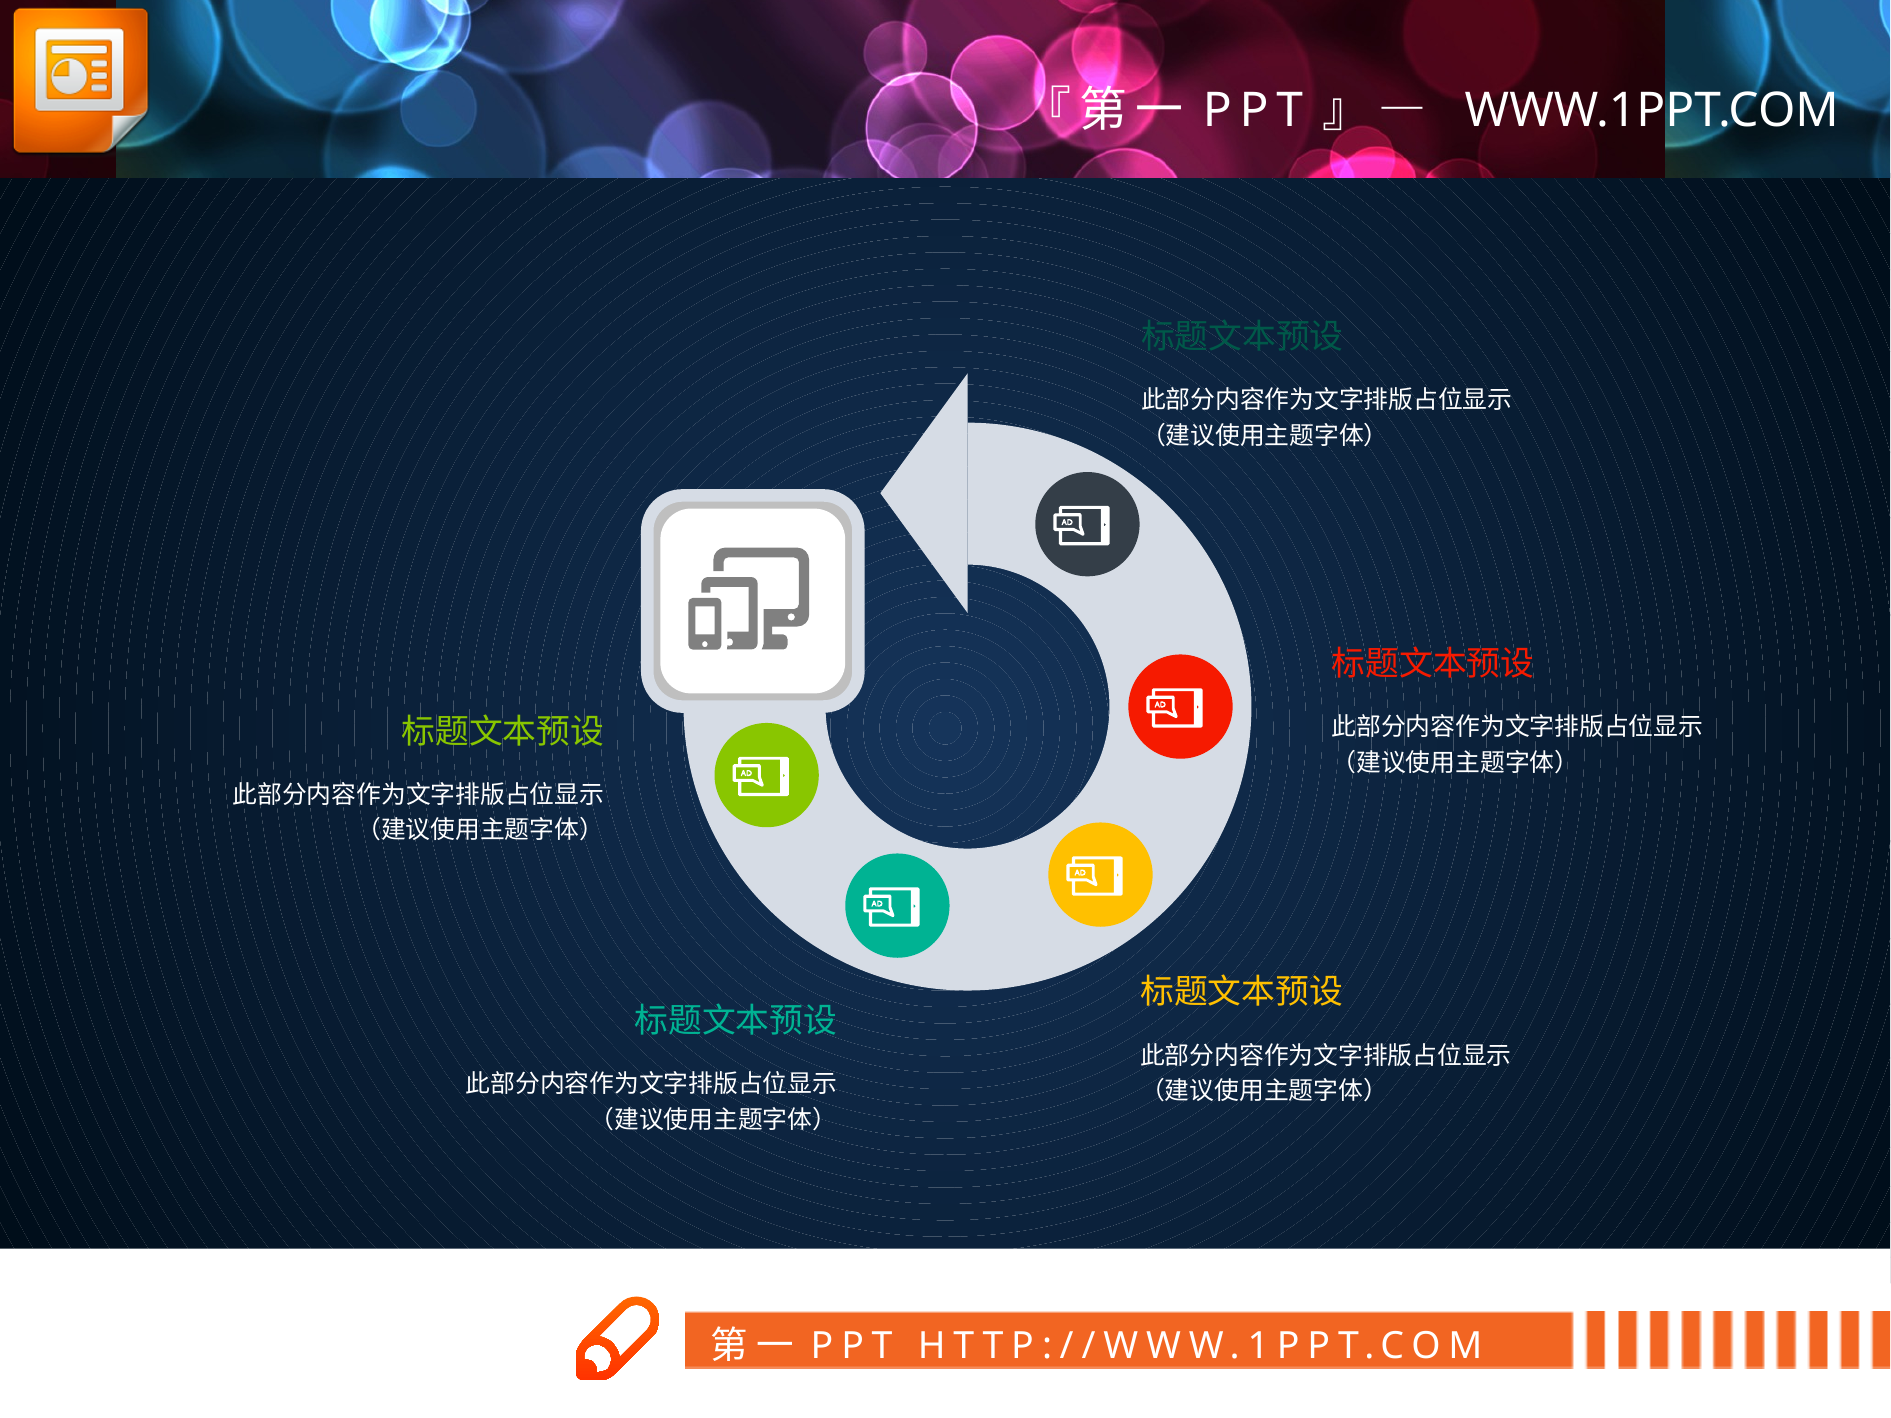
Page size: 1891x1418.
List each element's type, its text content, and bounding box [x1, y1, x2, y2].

text_box 标题文本预设 [1319, 641, 1723, 683]
text_box 标题文本预设 [445, 998, 849, 1039]
text_box 此部分内容作为文字排版占位显示 （建议使用主题字体） [1128, 1020, 1532, 1118]
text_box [647, 373, 1252, 991]
picture [685, 1311, 1891, 1369]
text_box 标题文本预设 [212, 709, 616, 750]
text_box 标题文本预设 [1129, 314, 1533, 356]
text_box 此部分内容作为文字排版占位显示 （建议使用主题字体） [1319, 692, 1723, 789]
text_box 此部分内容作为文字排版占位显示 （建议使用主题字体） [212, 759, 616, 857]
text_box 此部分内容作为文字排版占位显示 （建议使用主题字体） [1129, 365, 1533, 462]
text_box 此部分内容作为文字排版占位显示 （建议使用主题字体） [445, 1048, 849, 1146]
text_box 标题文本预设 [1128, 970, 1532, 1011]
picture [0, 0, 1891, 178]
